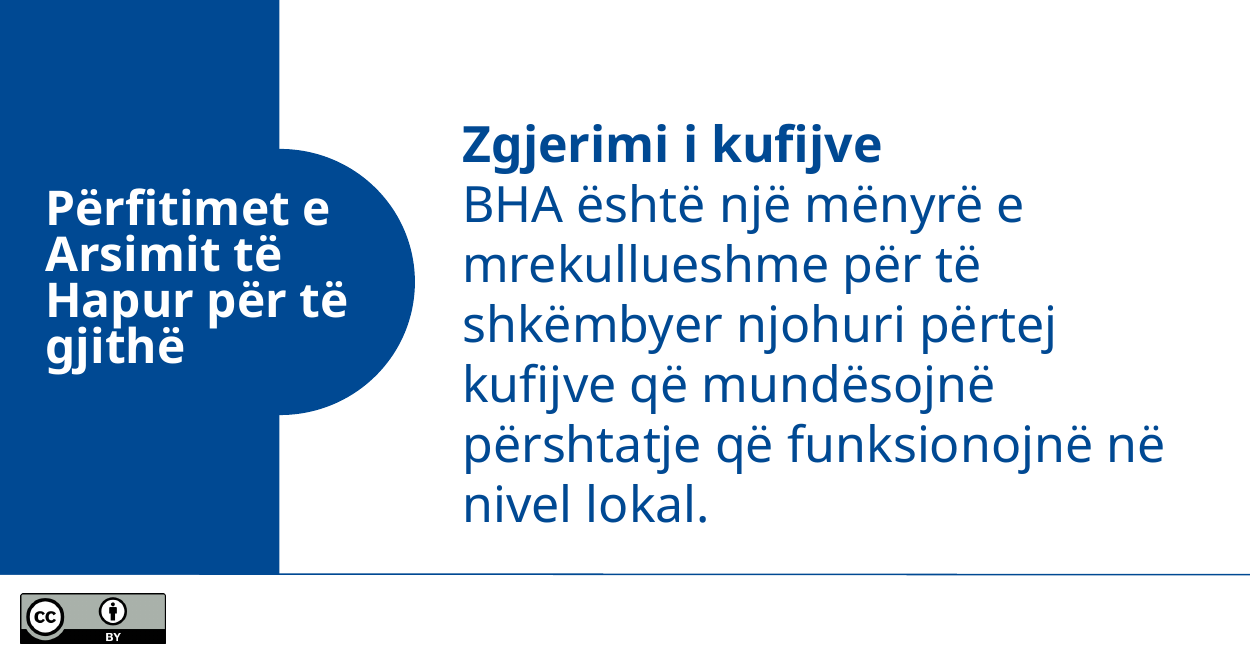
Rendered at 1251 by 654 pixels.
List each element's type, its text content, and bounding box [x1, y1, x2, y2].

text_box Përfitimet e Arsimit të Hapur për të gjithë [30, 173, 400, 388]
picture [20, 592, 166, 645]
text_box [400, 221, 415, 343]
text_box [203, 148, 358, 173]
text_box [0, 0, 280, 573]
text_box [0, 582, 1250, 654]
text_box Zgjerimi i kufijve BHA është një mënyrë e mrekullueshme për të shkëmbyer njohuri përtej kufijve që mundësojnë përshtatje që funksionojnë në nivel lokal. [447, 97, 1217, 548]
text_box [198, 388, 362, 416]
